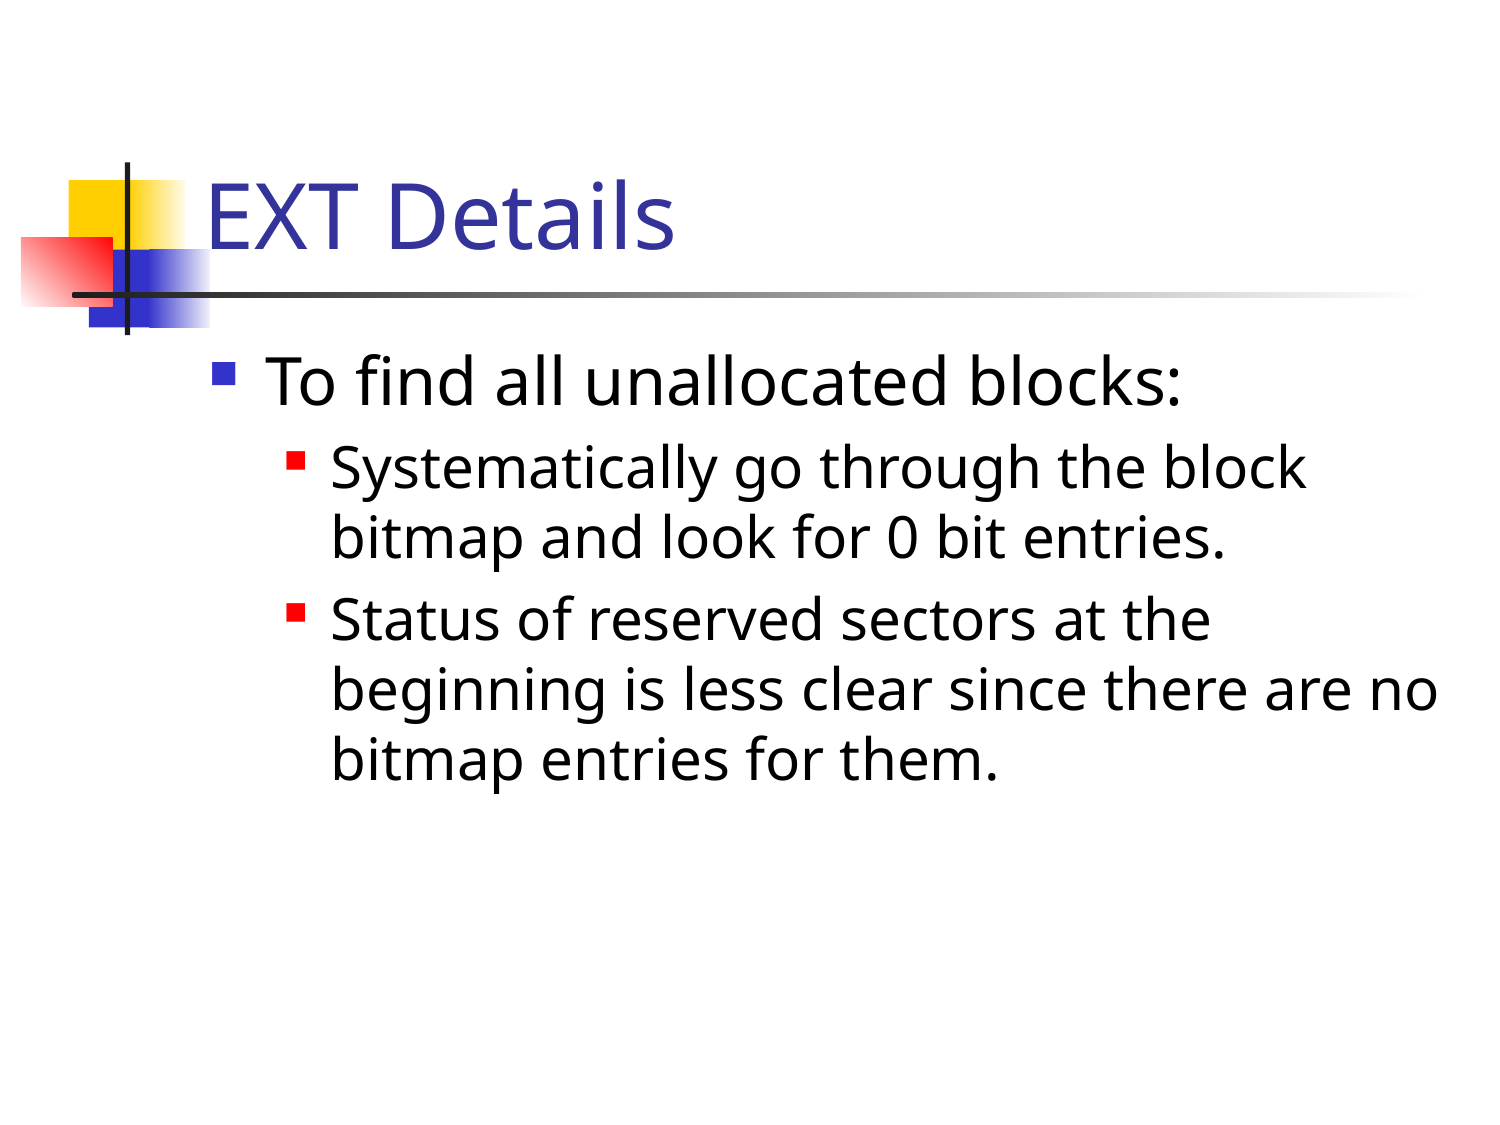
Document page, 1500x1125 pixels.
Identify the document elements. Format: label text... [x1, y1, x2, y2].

title EXT Details [188, 34, 1468, 276]
list To find all unallocated blocks: Systematically go through the block bitmap and look for 0 bit entries. Status of reserved sectors at the beginning is less clear since there are no bitmap entries for them. [193, 330, 1470, 1007]
